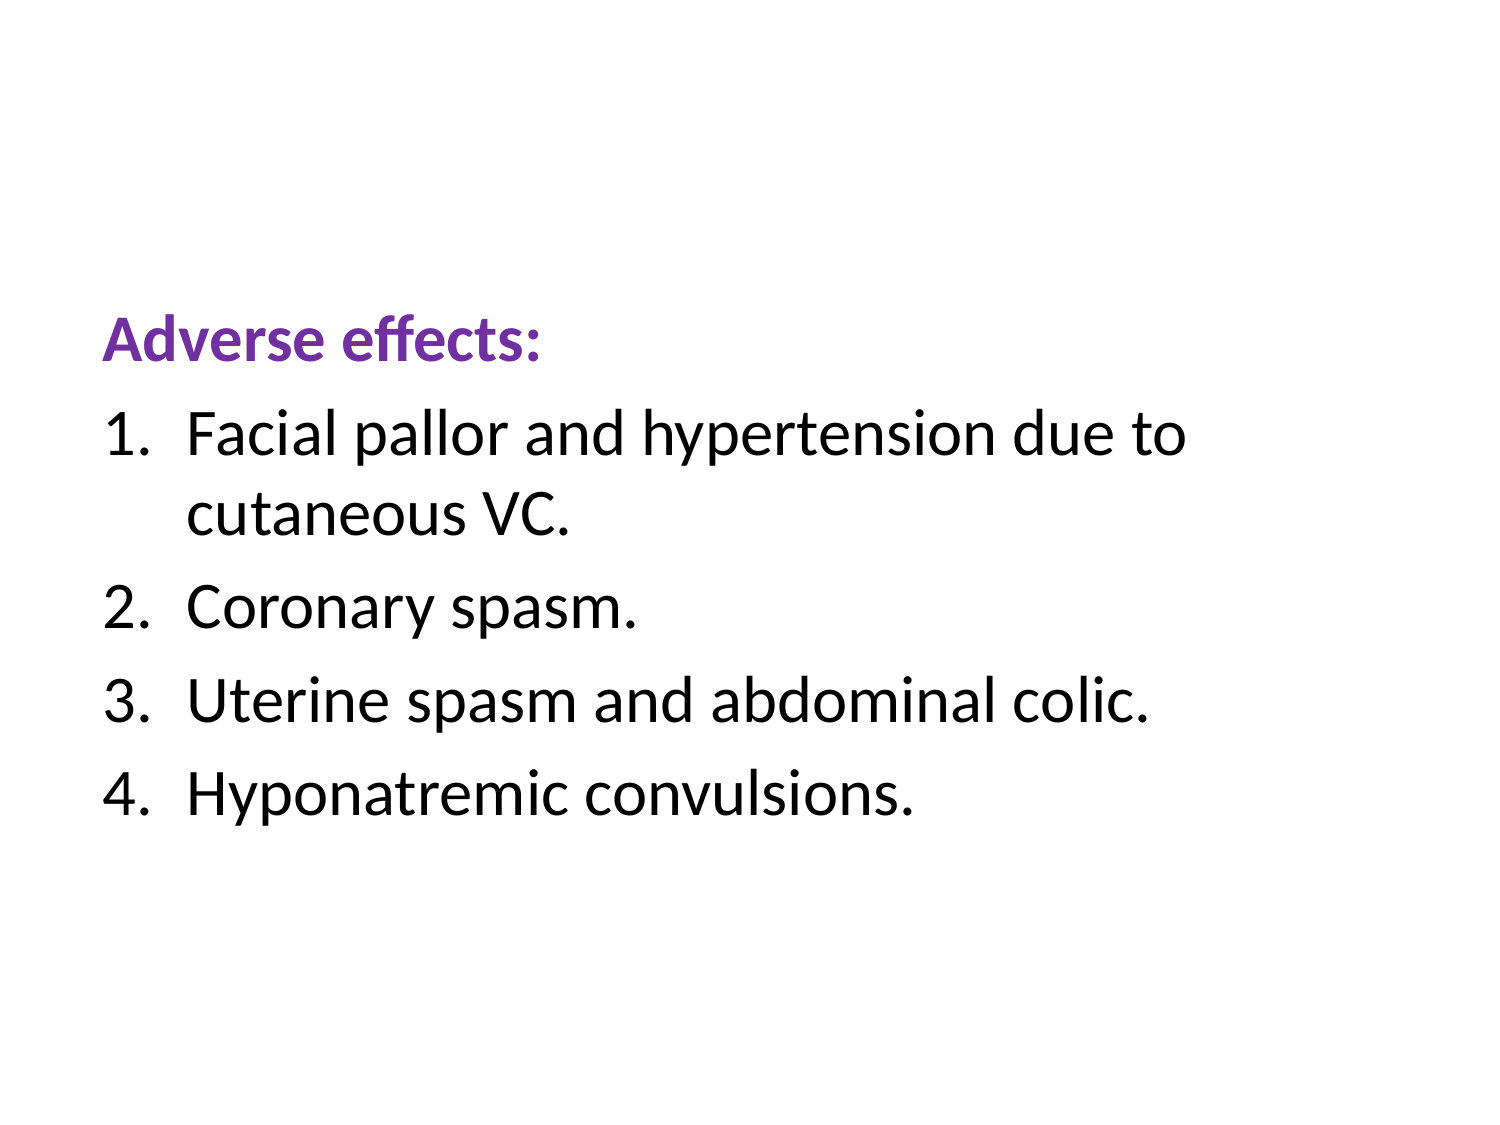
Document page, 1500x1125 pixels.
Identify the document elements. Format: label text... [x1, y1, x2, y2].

list Adverse effects: Facial pallor and hypertension due to cutaneous VC. Coronary spasm. Uterine spasm and abdominal colic. Hyponatremic convulsions. [87, 287, 1438, 968]
